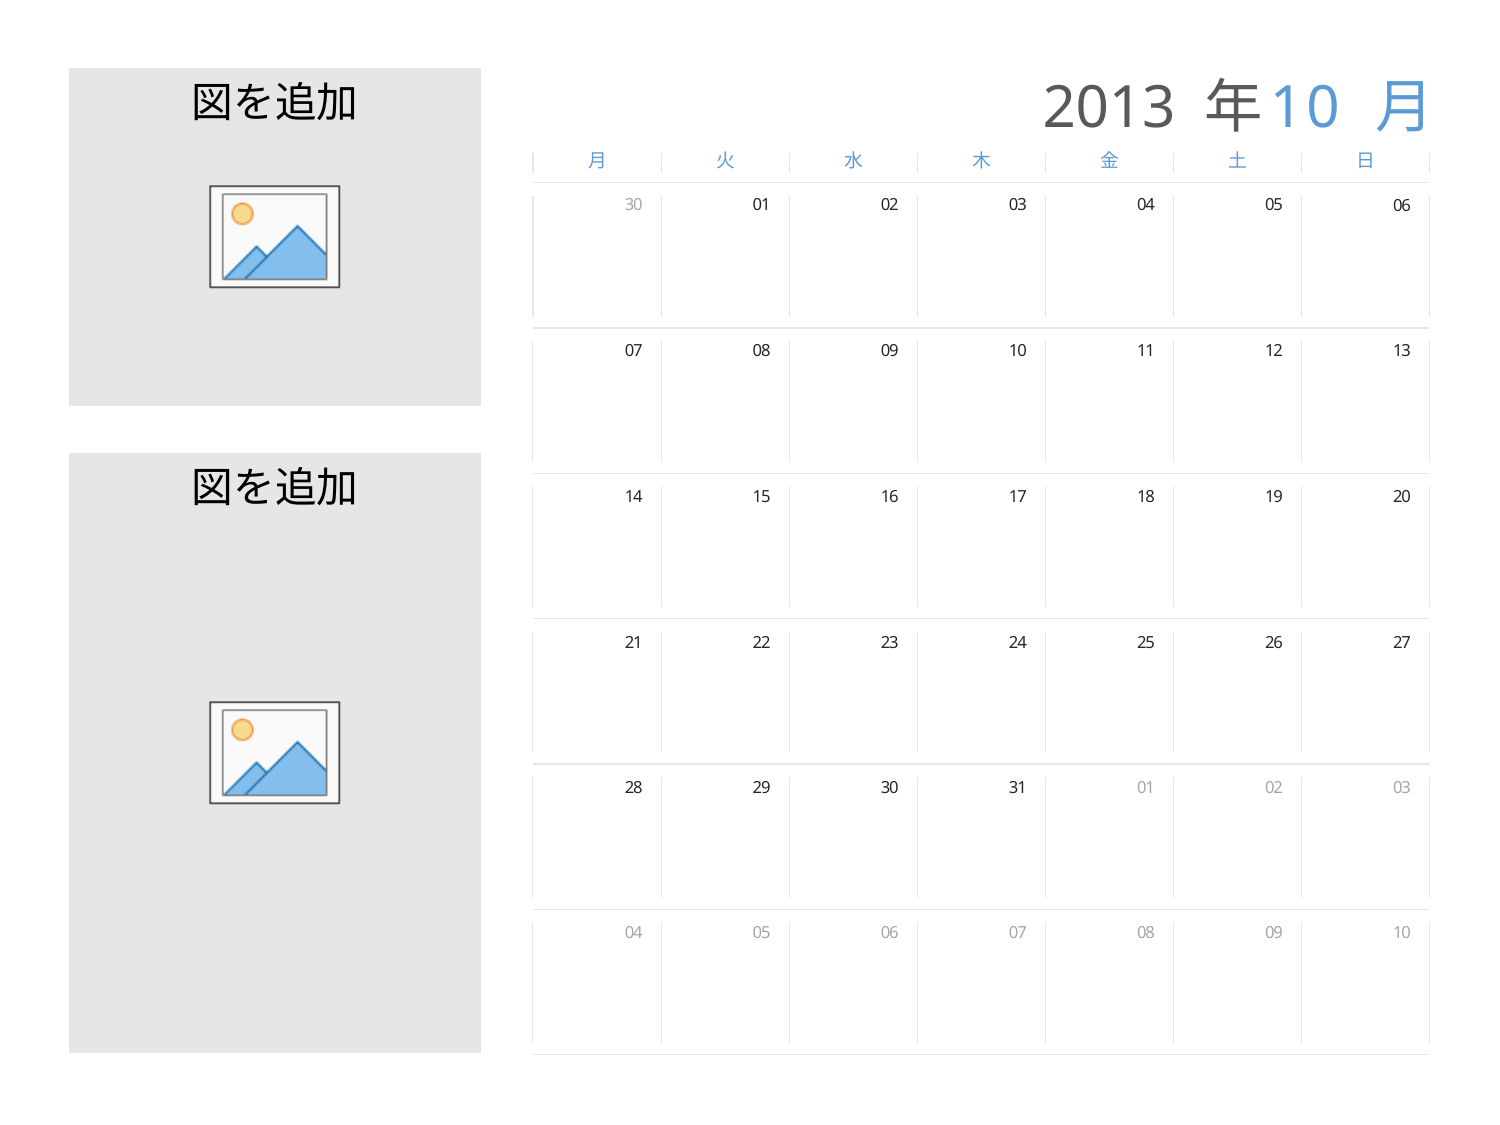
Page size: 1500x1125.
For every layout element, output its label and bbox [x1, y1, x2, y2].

picture [68, 68, 482, 406]
picture [68, 453, 482, 1054]
